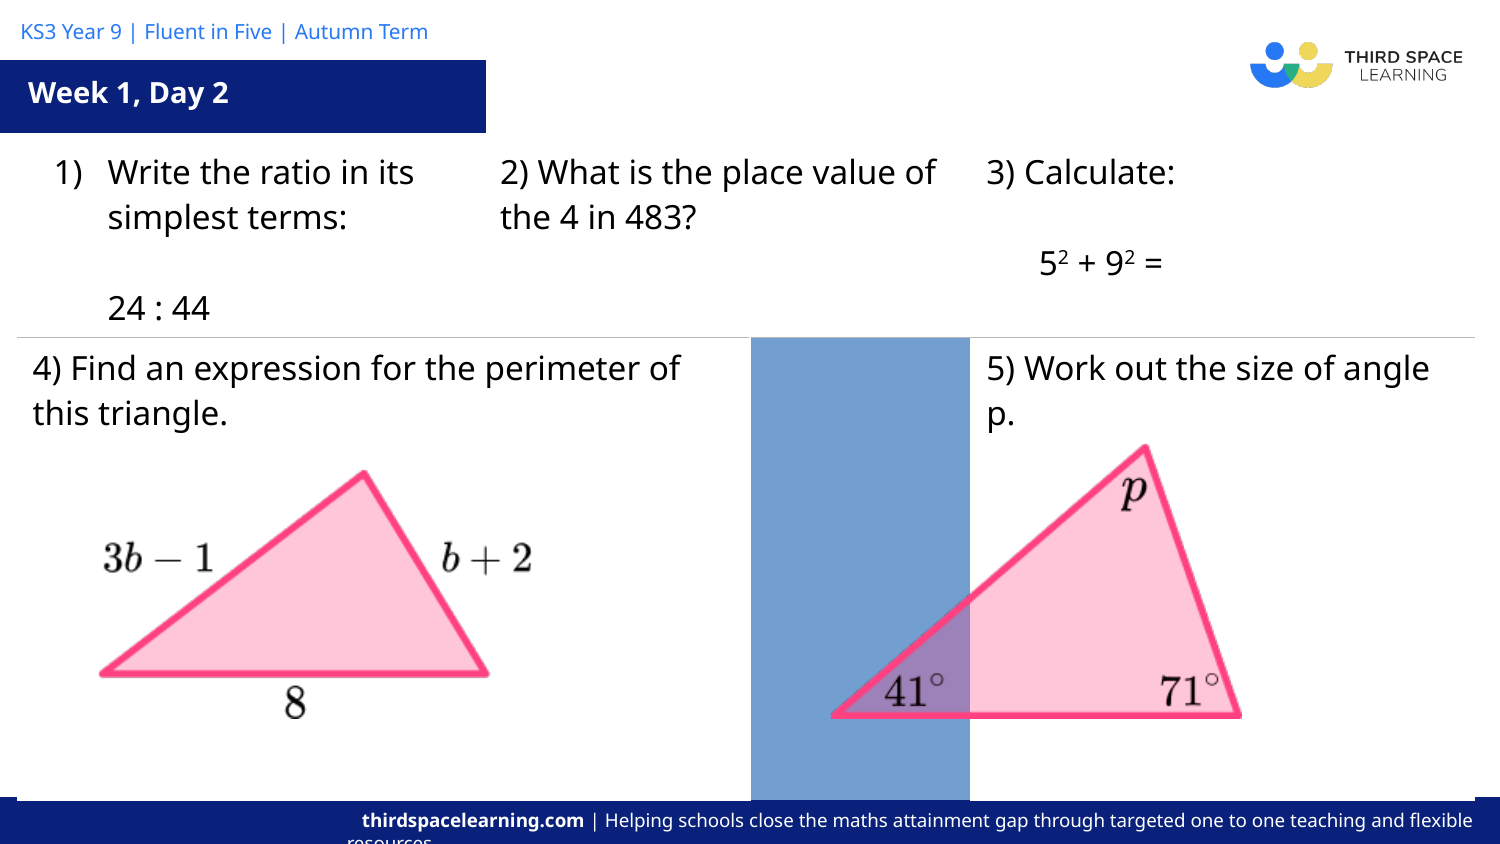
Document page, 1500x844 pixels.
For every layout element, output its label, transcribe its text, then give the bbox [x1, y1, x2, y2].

picture [1250, 33, 1465, 99]
picture [98, 469, 534, 719]
table_header 2) What is the place value of the 4 in 483? [486, 142, 970, 337]
table_cell 5) Work out the size of angle p. [972, 338, 1474, 799]
table_cell 4) Find an expression for the perimeter of this triangle. [19, 338, 749, 799]
table_header 3) Calculate: 52 + 92 = [972, 142, 1474, 337]
table_header Write the ratio in its simplest terms: 24 : 44 [19, 142, 484, 337]
text_box Week 1, Day 2 [13, 59, 383, 125]
picture [829, 443, 1242, 719]
